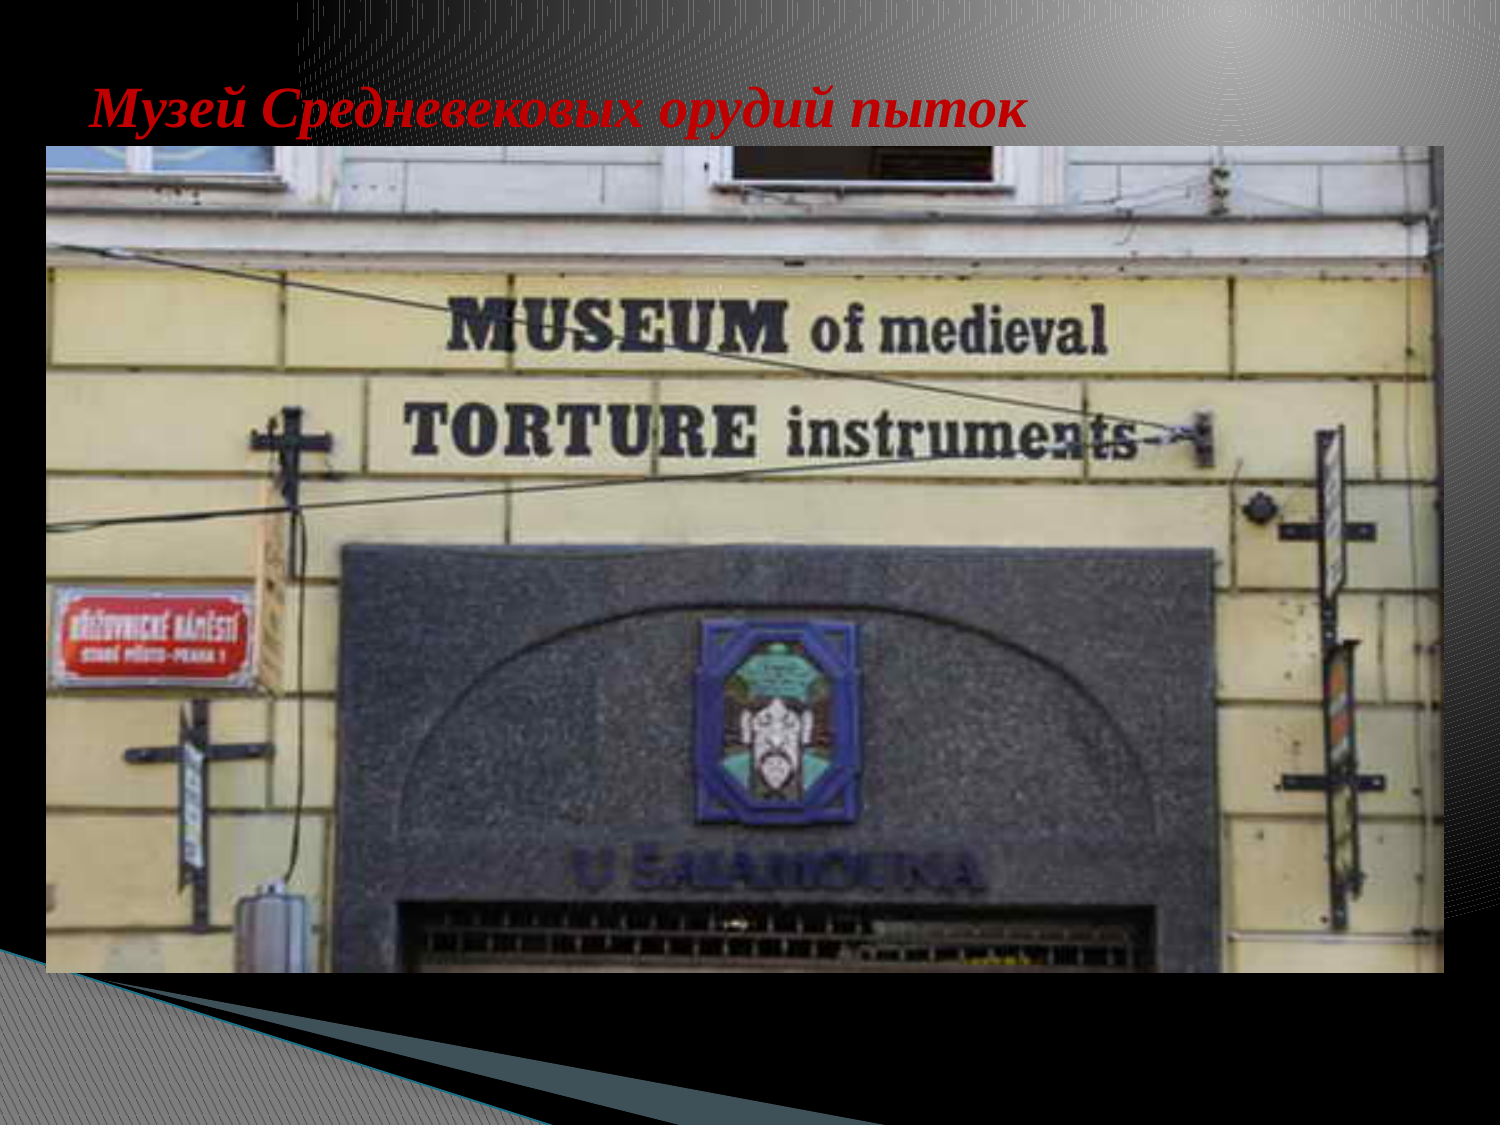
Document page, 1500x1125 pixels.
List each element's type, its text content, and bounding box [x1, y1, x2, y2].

title Музей Средневековых орудий пыток [75, 45, 1301, 146]
picture [0, 146, 1445, 1125]
